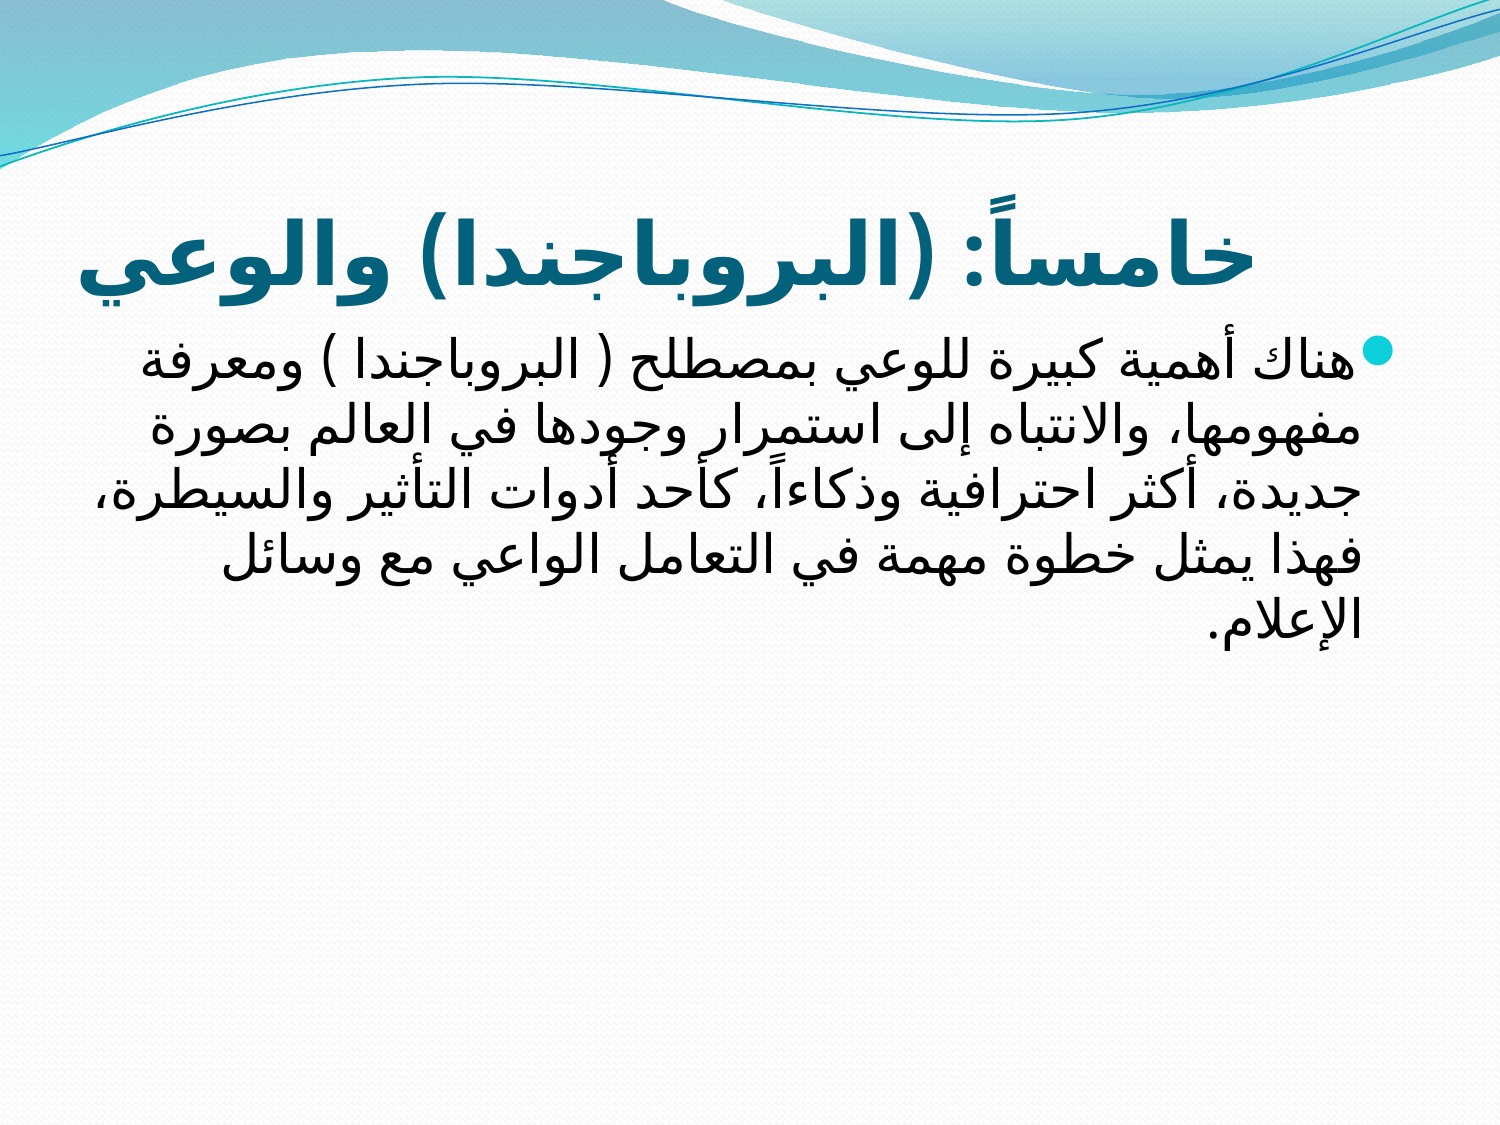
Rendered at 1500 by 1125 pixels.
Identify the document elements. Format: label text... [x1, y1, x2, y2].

title خامساً: (البروباجندا) والوعي [75, 115, 1425, 303]
list هناك أهمية كبيرة للوعي بمصطلح ( البروباجندا ) ومعرفة مفهومها، والانتباه إلى استمرار وجودها في العالم بصورة جديدة، أكثر احترافية وذكاءاً، كأحد أدوات التأثير والسيطرة، فهذا يمثل خطوة مهمة في التعامل الواعي مع وسائل الإعلام. [75, 317, 1425, 1038]
